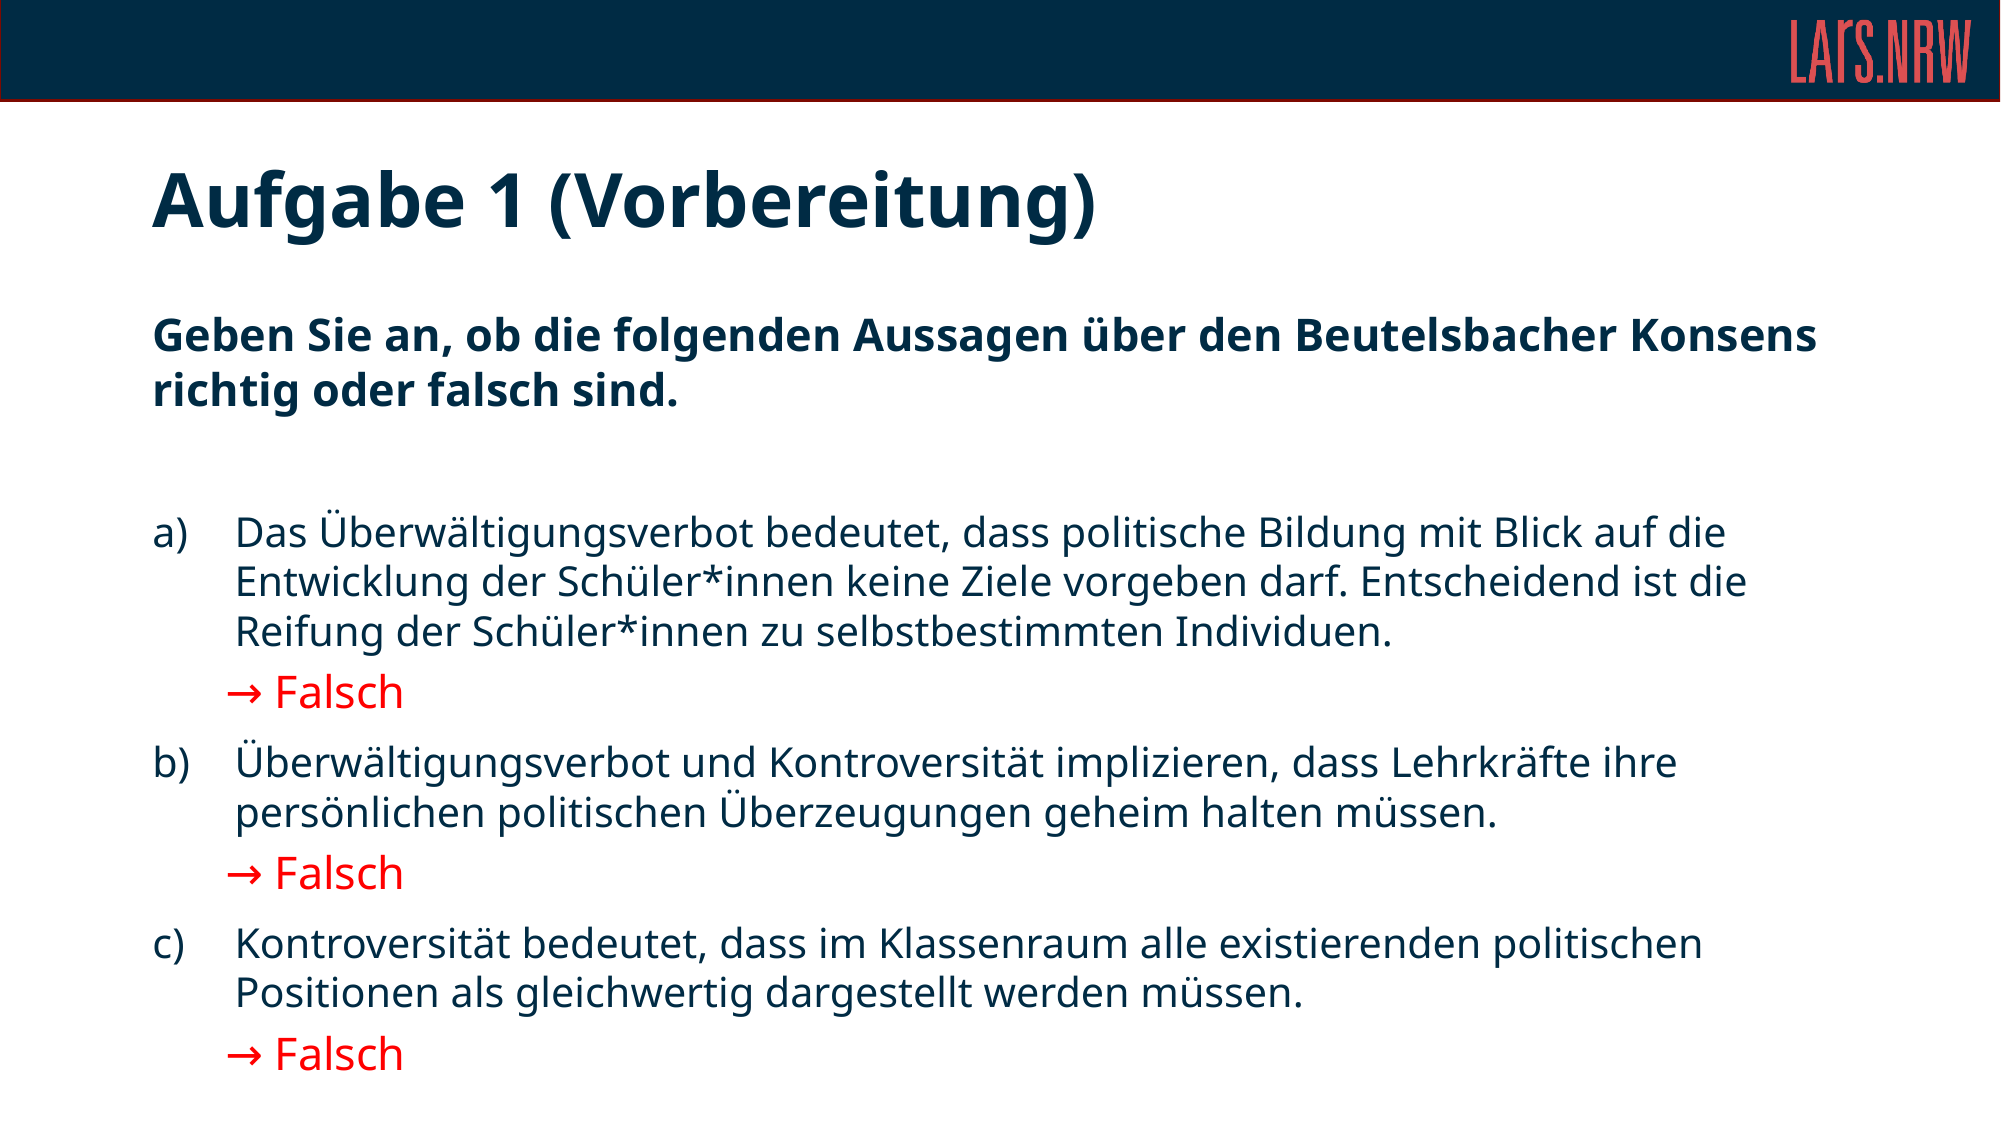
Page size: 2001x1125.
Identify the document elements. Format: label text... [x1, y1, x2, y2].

title Aufgabe 1 (Vorbereitung) [137, 128, 1863, 278]
picture [1773, 6, 1977, 99]
list Geben Sie an, ob die folgenden Aussagen über den Beutelsbacher Konsens richtig oder falsch sind. Das Überwältigungsverbot bedeutet, dass politische Bildung mit Blick auf die Entwicklung der Schüler*innen keine Ziele vorgeben darf. Entscheidend ist die Reifung der Schüler*innen zu selbstbestimmten Individuen. → Falsch Überwältigungsverbot und Kontroversität implizieren, dass Lehrkräfte ihre persönlichen politischen Überzeugungen geheim halten müssen. → Falsch Kontroversität bedeutet, dass im Klassenraum alle existierenden politischen Positionen als gleichwertig dargestellt werden müssen. → Falsch [137, 299, 1863, 1087]
